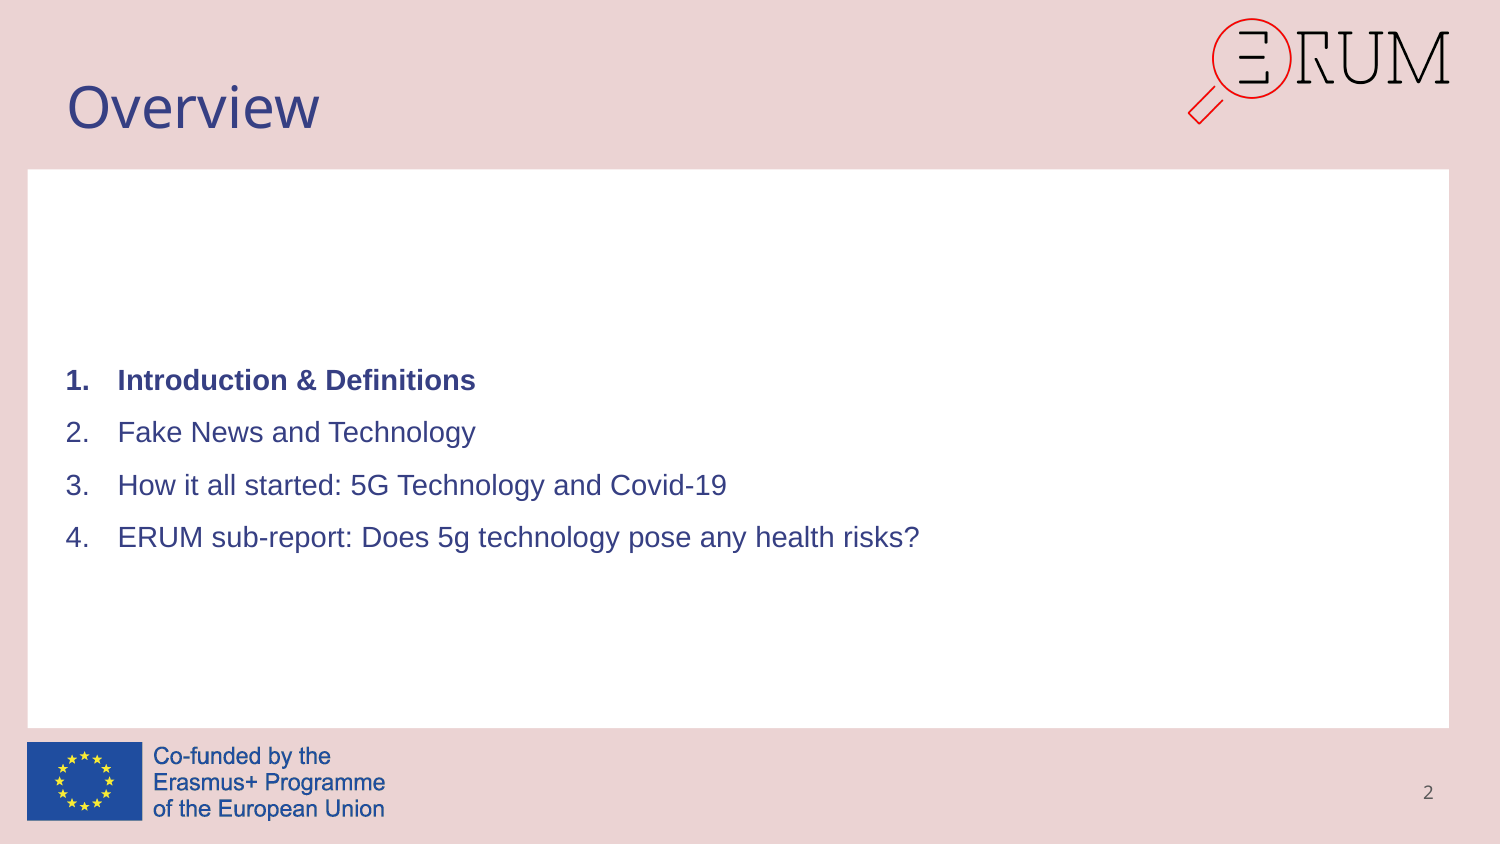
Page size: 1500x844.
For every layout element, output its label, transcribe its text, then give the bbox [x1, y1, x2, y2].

title Overview [51, 55, 1168, 150]
picture [27, 742, 385, 821]
slide_number 2 [1358, 761, 1449, 826]
list Introduction & Definitions Fake News and Technology How it all started: 5G Technology and Covid-19 ERUM sub-report: Does 5g technology pose any health risks? [27, 169, 1449, 729]
picture [1136, 0, 1500, 137]
